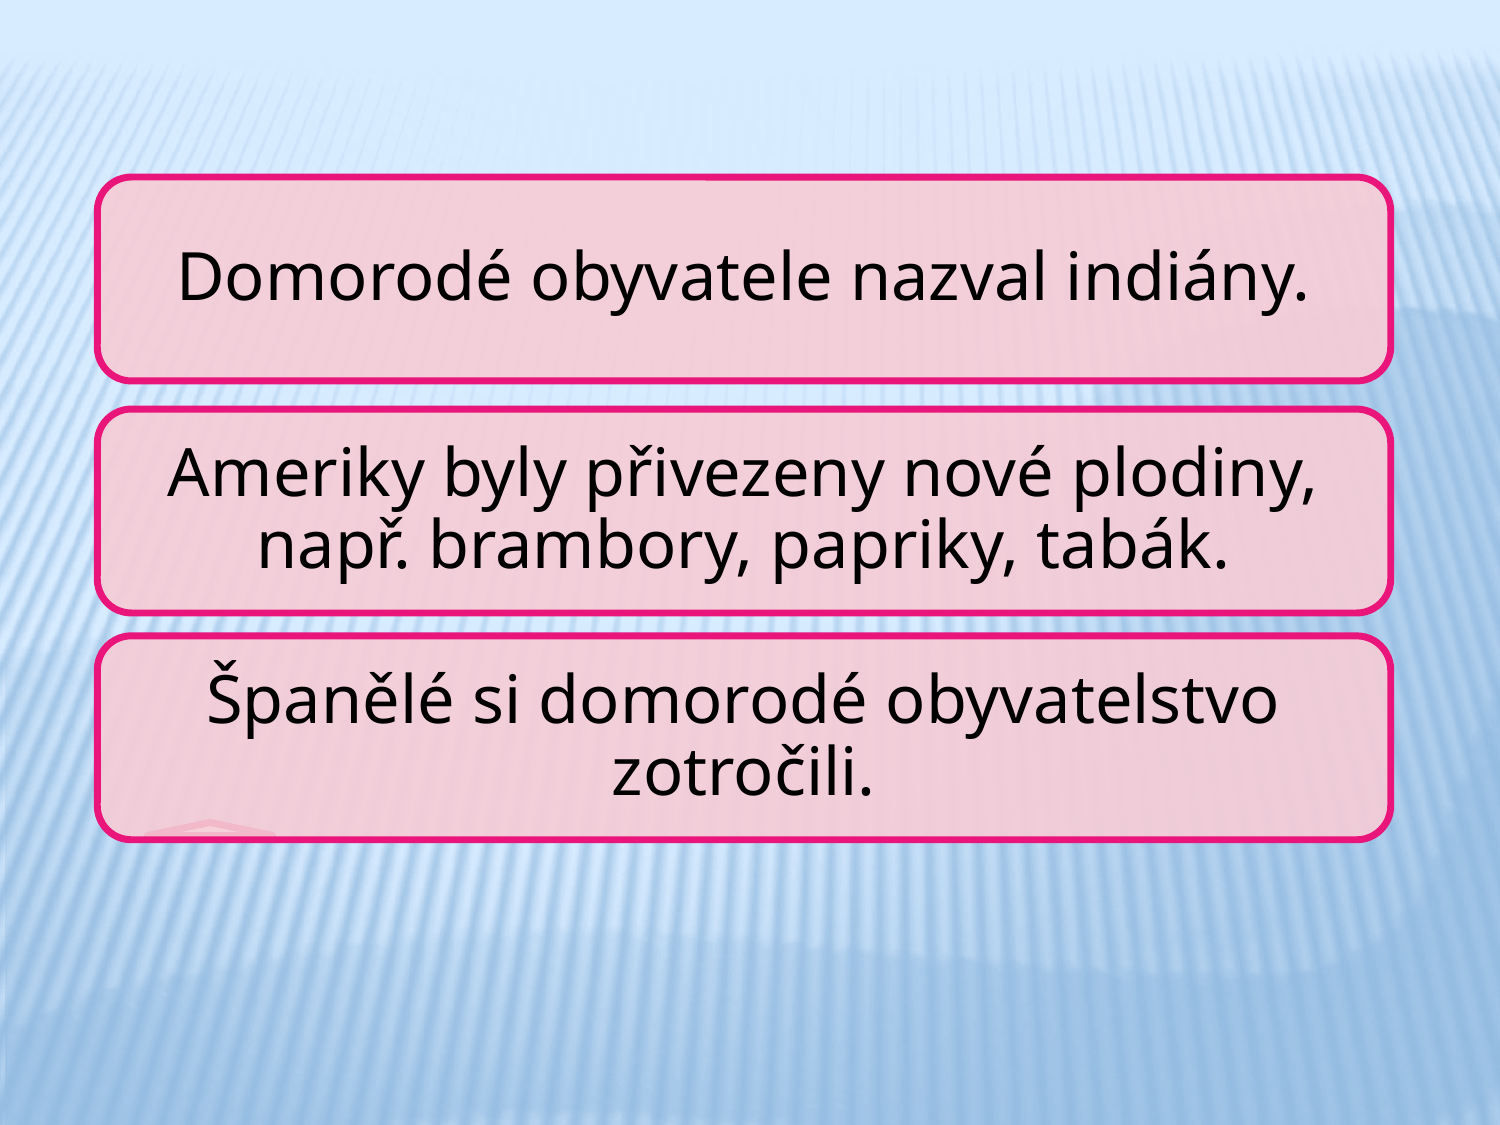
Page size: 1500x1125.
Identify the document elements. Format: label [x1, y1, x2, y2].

text_box [123, 89, 1365, 953]
